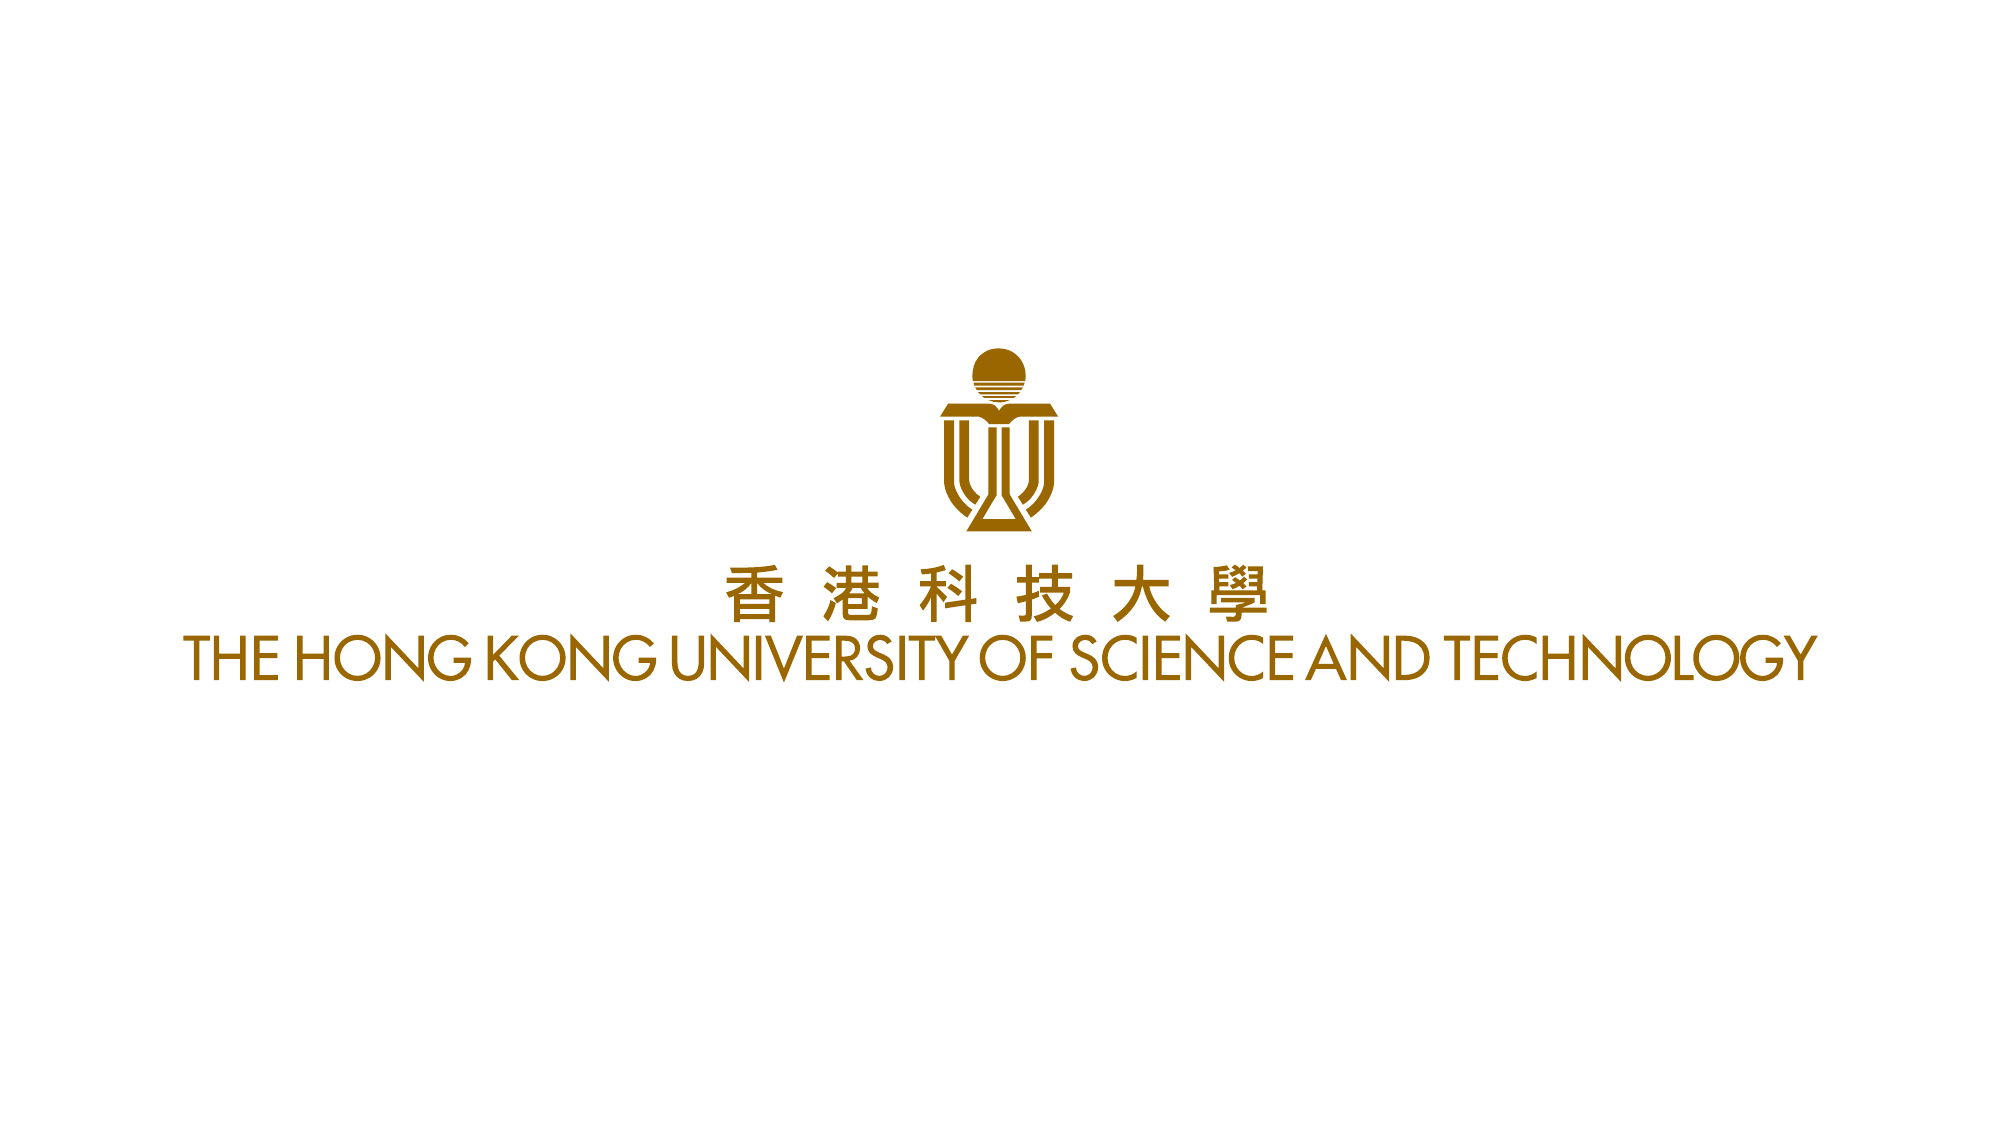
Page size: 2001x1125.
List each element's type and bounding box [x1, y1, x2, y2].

text_box [183, 348, 1818, 683]
